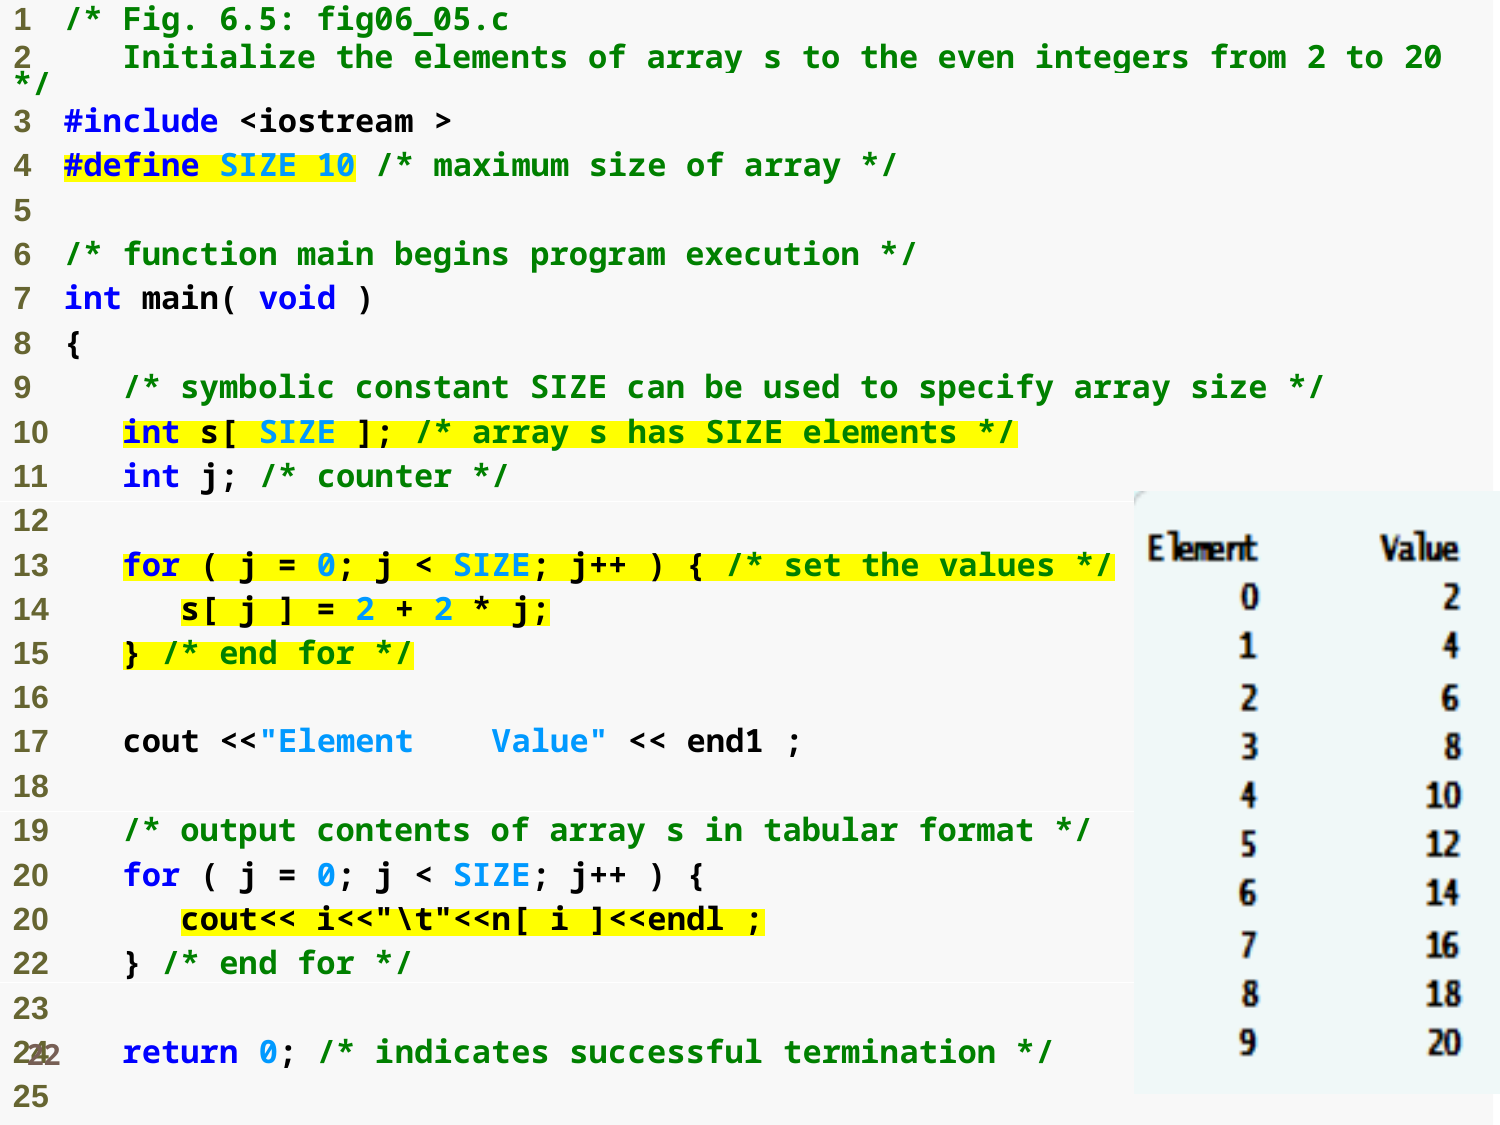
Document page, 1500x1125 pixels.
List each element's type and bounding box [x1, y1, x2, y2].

text_box [0, 0, 1494, 1125]
picture [1134, 491, 1500, 1095]
